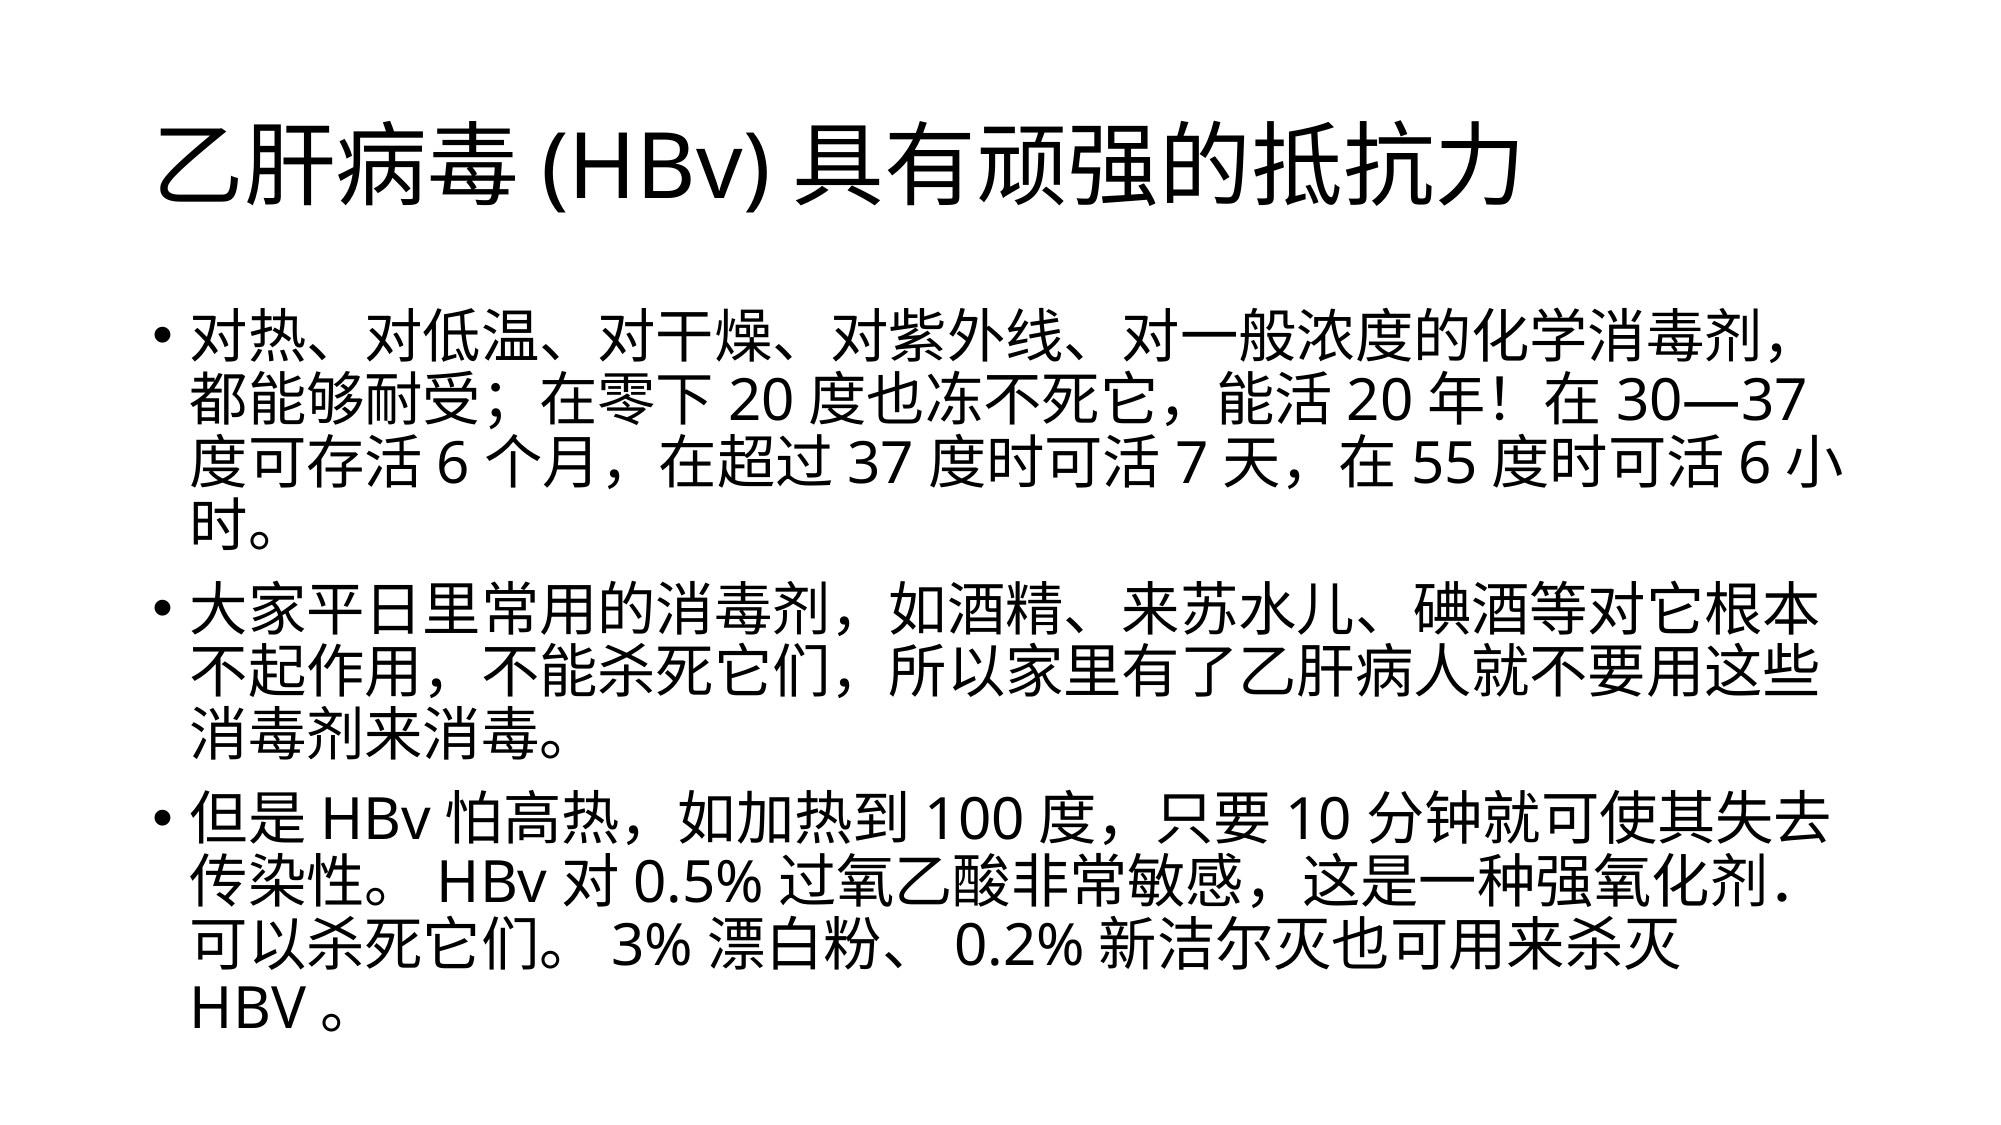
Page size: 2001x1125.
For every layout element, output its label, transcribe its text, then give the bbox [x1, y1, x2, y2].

list 对热、对低温、对干燥、对紫外线、对一般浓度的化学消毒剂，都能够耐受；在零下20度也冻不死它，能活20年！在30—37度可存活6个月，在超过37度时可活7天，在55度时可活6小时。 大家平日里常用的消毒剂，如酒精、来苏水儿、碘酒等对它根本不起作用，不能杀死它们，所以家里有了乙肝病人就不要用这些消毒剂来消毒。 但是HBv怕高热，如加热到100度，只要10分钟就可使其失去传染性。HBv对0.5%过氧乙酸非常敏感，这是一种强氧化剂．可以杀死它们。3%漂白粉、0.2%新洁尔灭也可用来杀灭HBV。 [137, 299, 1863, 1014]
title 乙肝病毒(HBv)具有顽强的抵抗力 [137, 59, 1863, 278]
